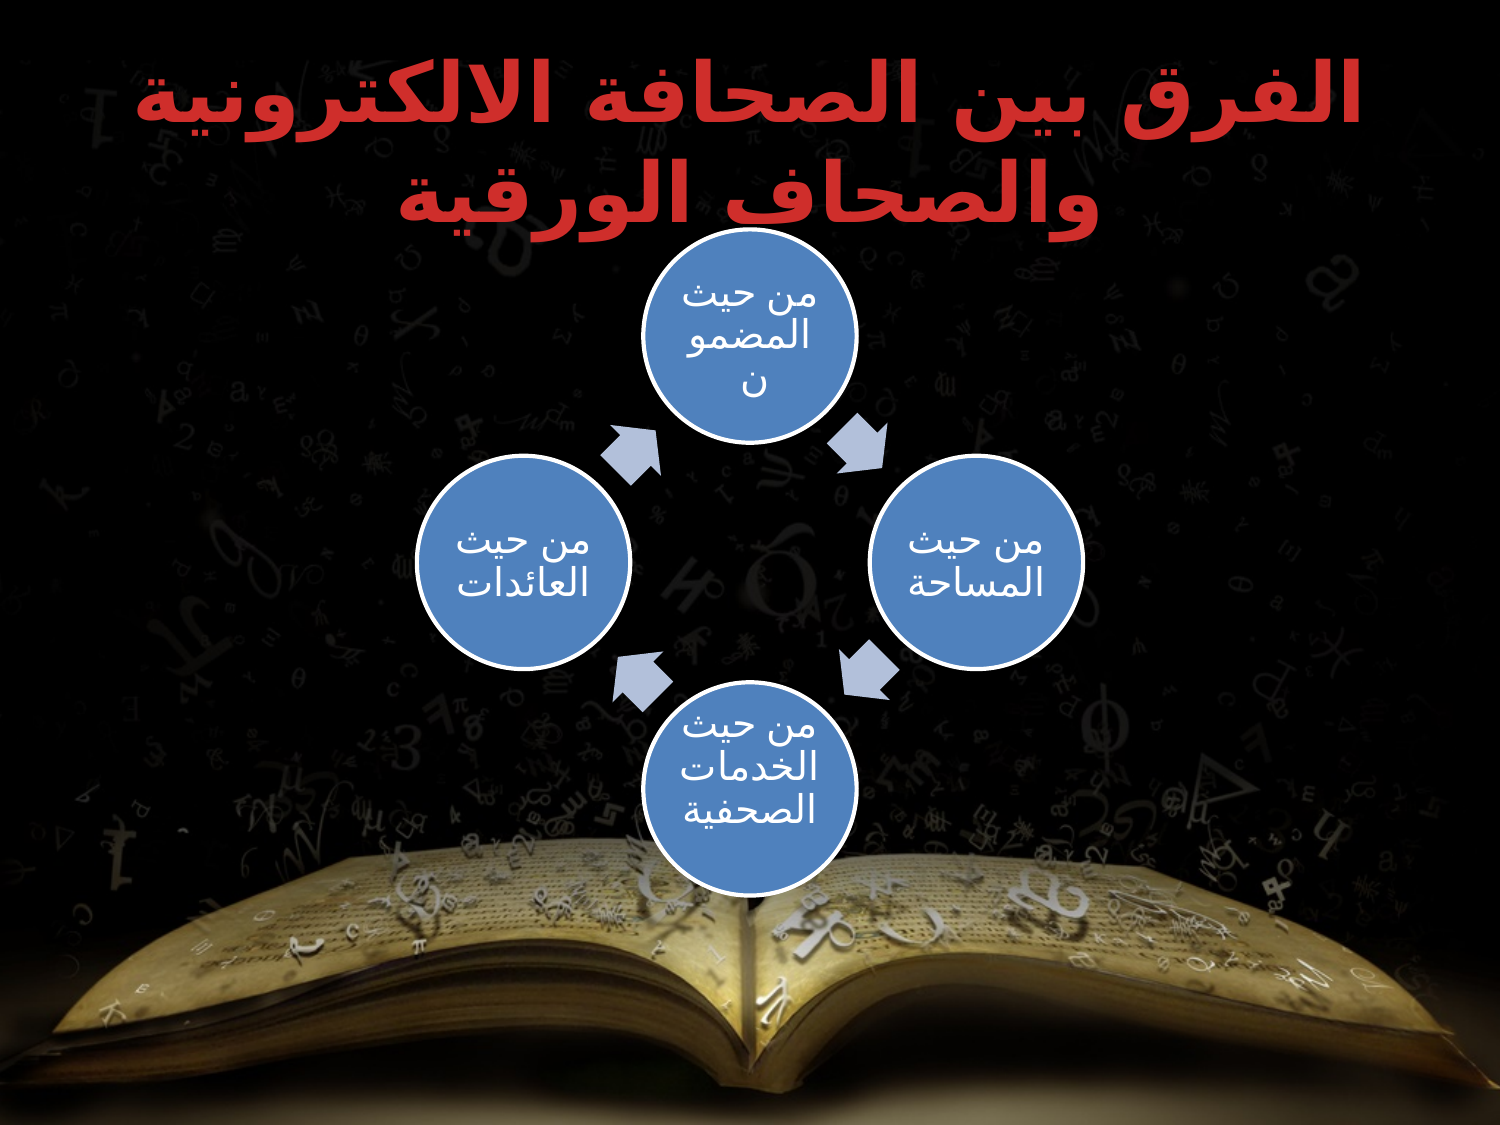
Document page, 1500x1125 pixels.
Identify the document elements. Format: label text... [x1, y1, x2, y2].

title الفرق بين الصحافة الالكترونية والصحاف الورقية [75, 45, 1425, 233]
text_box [249, 228, 1251, 897]
picture [0, 0, 1500, 1125]
